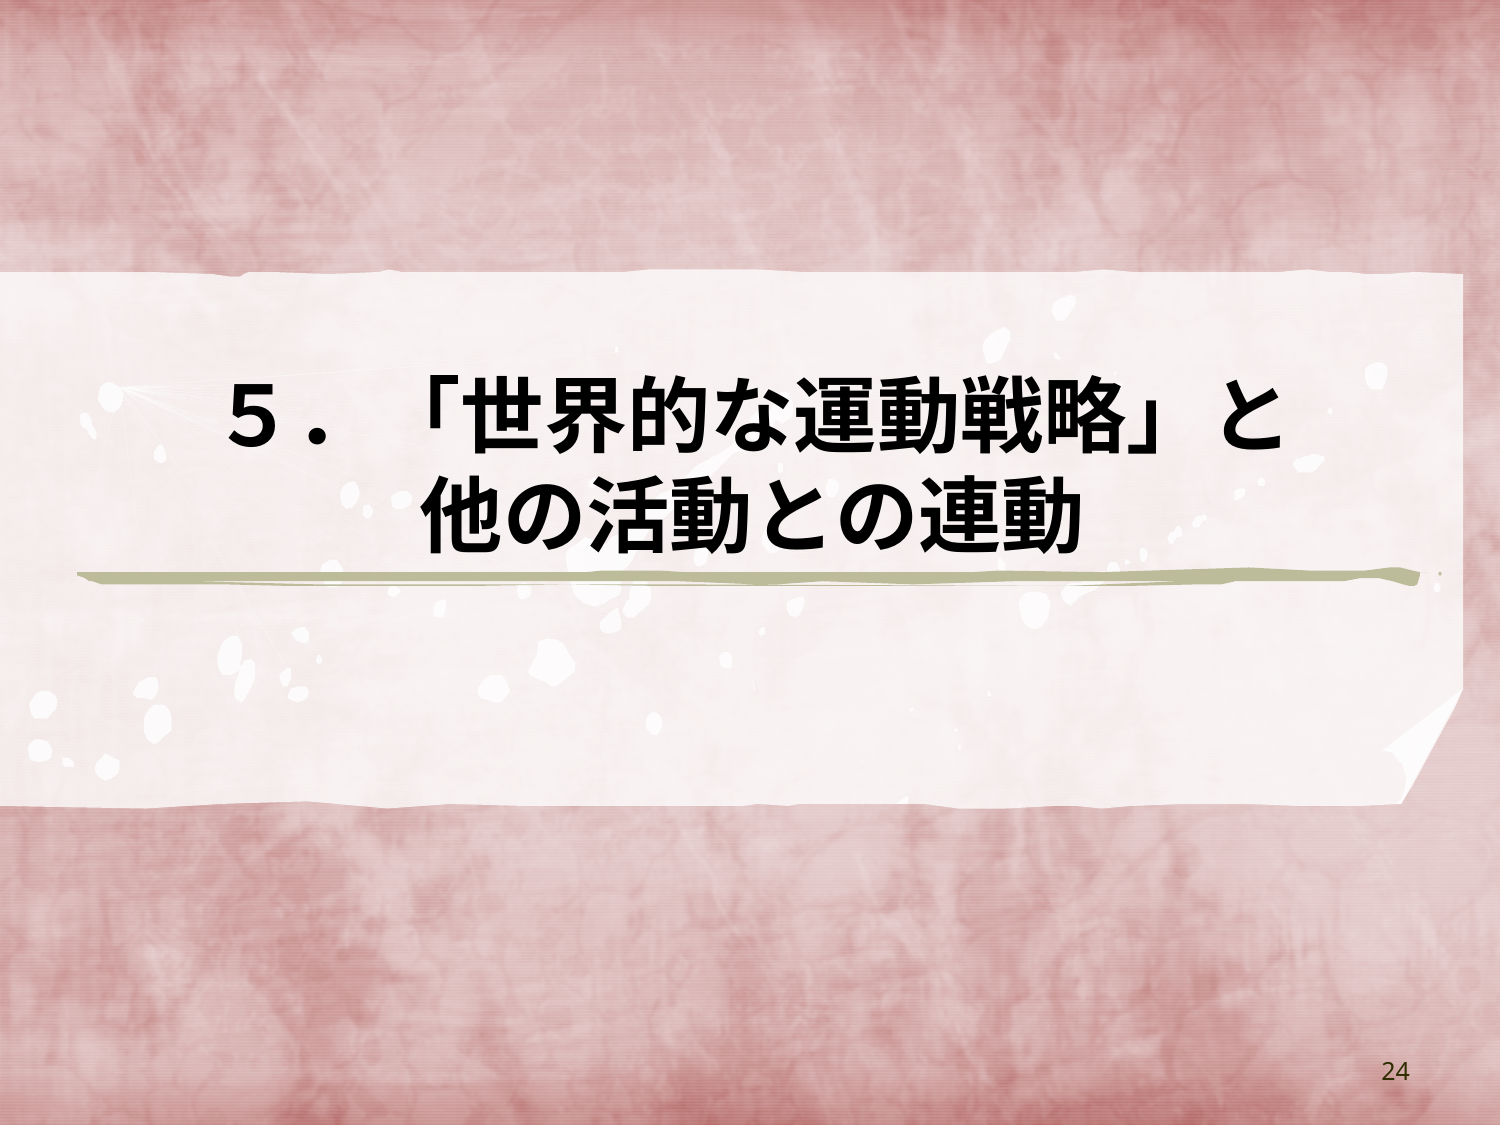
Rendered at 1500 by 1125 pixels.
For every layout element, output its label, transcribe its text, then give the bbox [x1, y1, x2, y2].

slide_number 24 [1074, 1042, 1425, 1103]
title ５．「世界的な運動戦略」と 他の活動との連動 [140, 351, 1365, 575]
